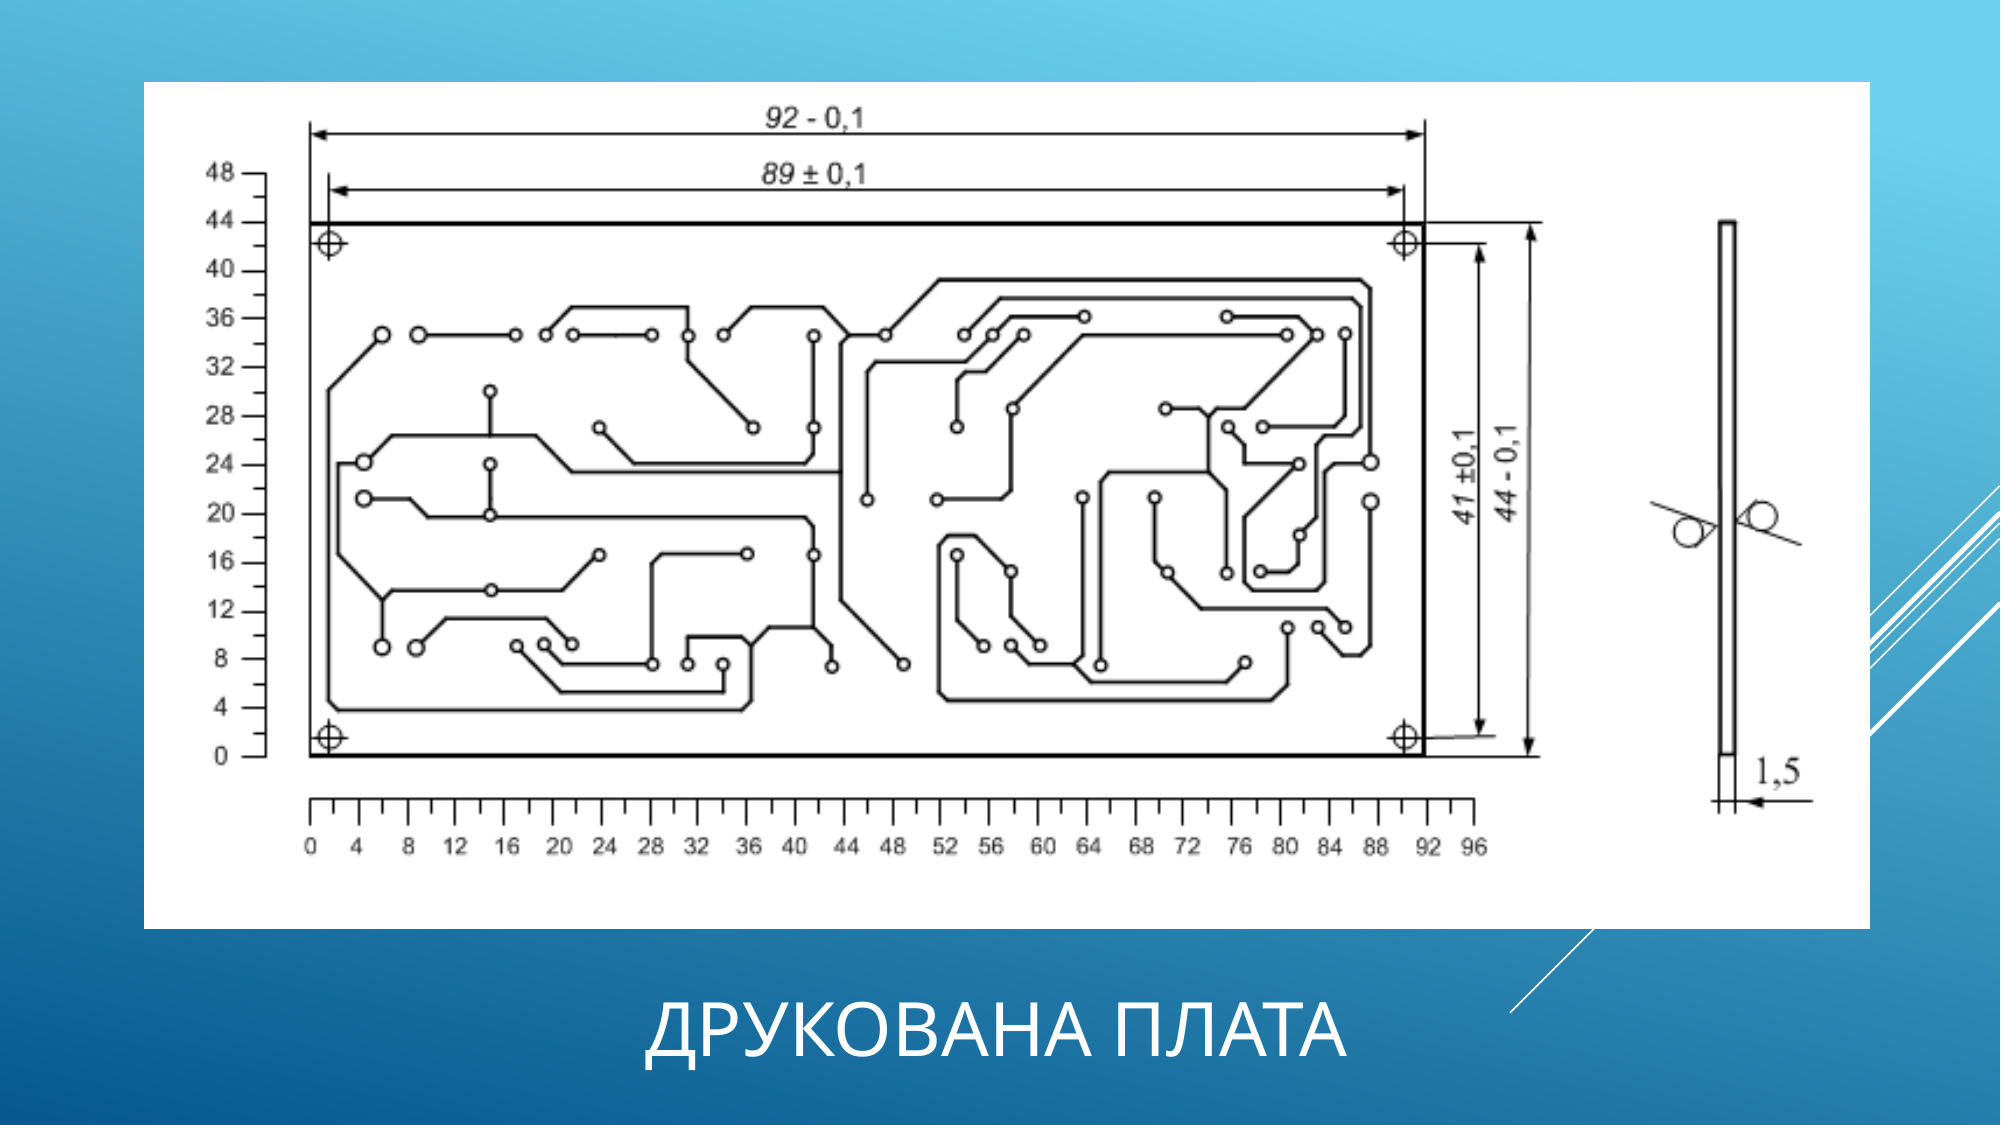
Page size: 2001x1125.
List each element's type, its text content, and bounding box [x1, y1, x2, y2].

picture [144, 82, 1870, 930]
title Друкована плата [264, 930, 1728, 1080]
